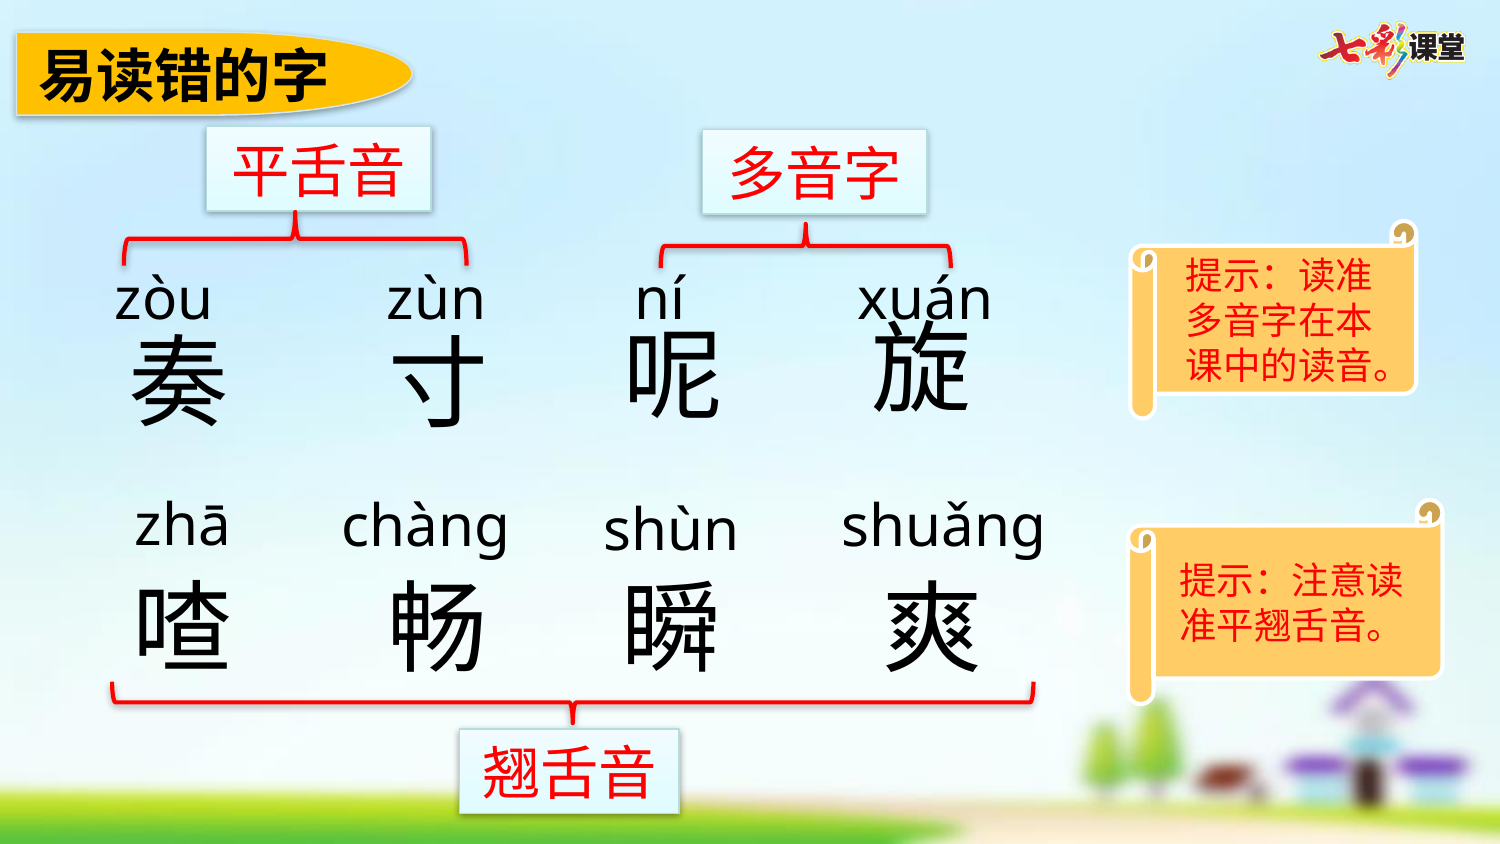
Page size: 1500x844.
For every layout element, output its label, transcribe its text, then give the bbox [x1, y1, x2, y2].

text_box 呢 [609, 303, 739, 439]
text_box 奏 [113, 339, 244, 446]
text_box 平舌音 [206, 126, 432, 212]
text_box xuán [843, 253, 1009, 339]
text_box 多音字 [702, 129, 928, 215]
text_box 爽 [867, 566, 998, 692]
text_box [108, 681, 1037, 726]
text_box 提示：注意读准平翘舌音。 [1125, 497, 1445, 707]
text_box 翘舌音 [459, 728, 680, 814]
text_box 瞬 [606, 570, 737, 680]
text_box [120, 208, 470, 266]
text_box 畅 [372, 566, 503, 680]
text_box [657, 220, 953, 269]
text_box chàng [326, 480, 526, 566]
text_box zòu [100, 253, 266, 339]
text_box ní [619, 253, 700, 339]
text_box shùn [588, 485, 755, 570]
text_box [0, 31, 413, 116]
text_box zhā [120, 479, 246, 557]
picture [0, 0, 1500, 844]
text_box shuǎng [827, 480, 1062, 566]
text_box 喳 [117, 557, 248, 680]
text_box zùn [371, 253, 538, 339]
text_box 提示：读准多音字在本课中的读音。 [1128, 218, 1419, 421]
text_box 寸 [373, 339, 504, 448]
text_box 旋 [857, 339, 987, 432]
